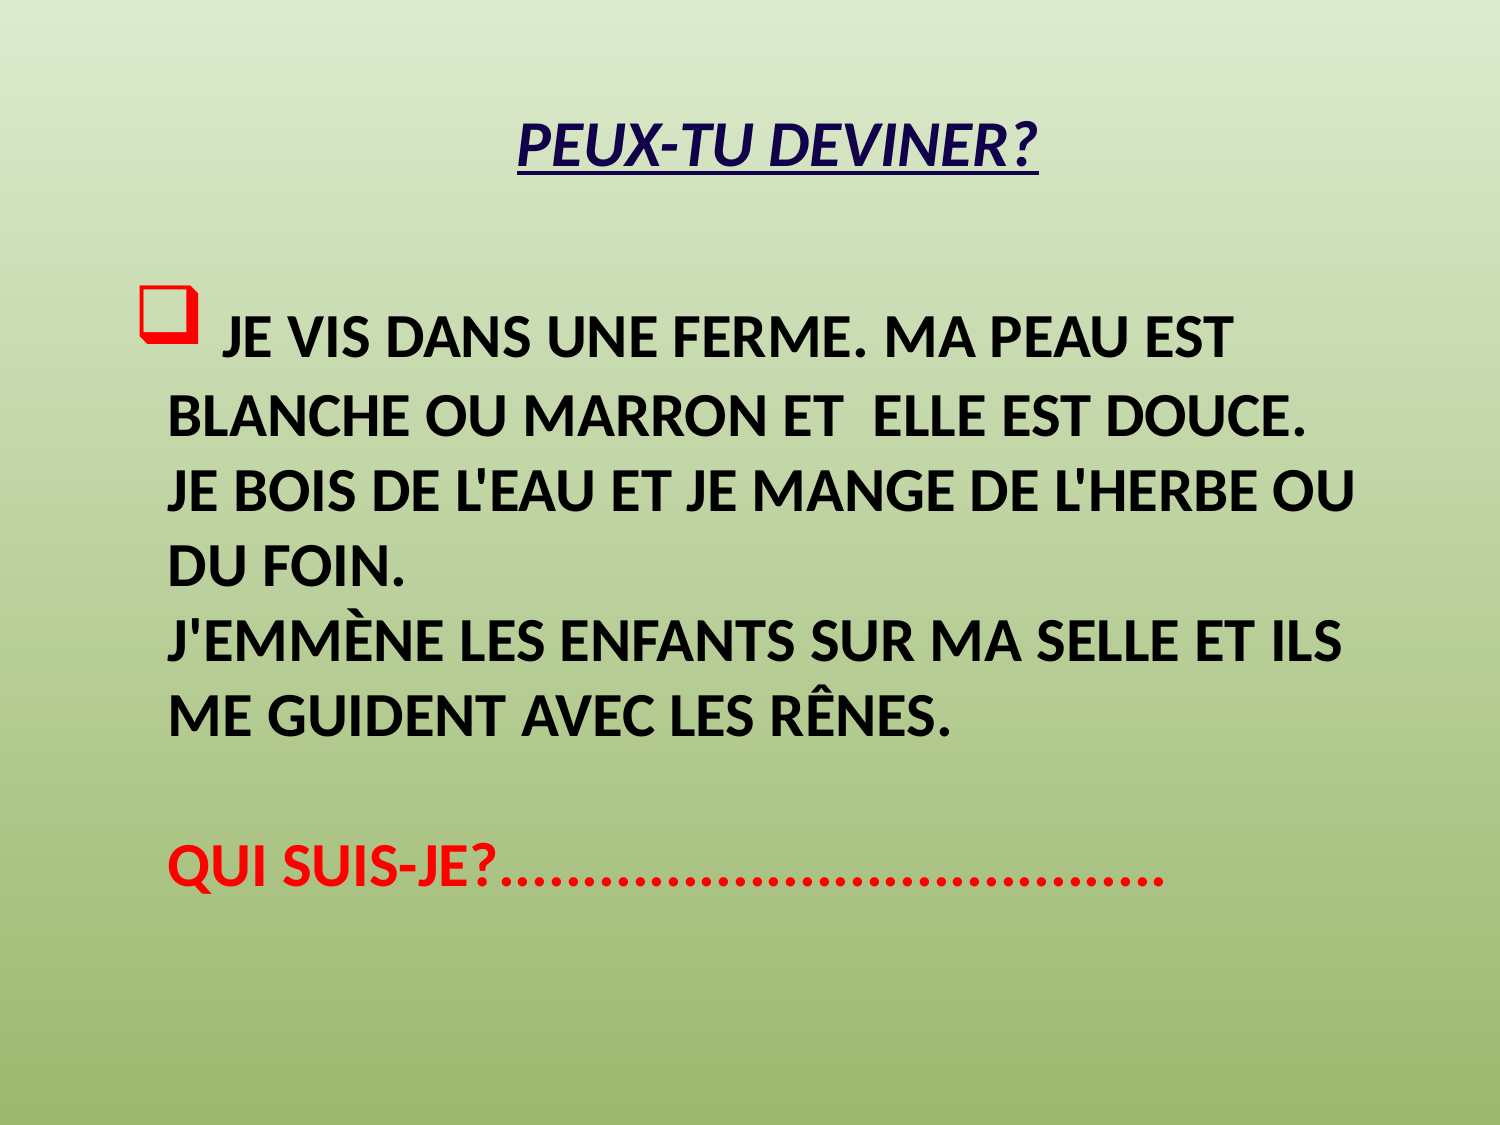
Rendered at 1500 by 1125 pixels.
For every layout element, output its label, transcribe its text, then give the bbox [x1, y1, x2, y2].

title Je vis dans une ferme. Ma peau est blanche ou marron et elle est douce. Je bois de l'eau et je mange de l'herbe ou du foin. J'emmène les enfants sur ma selle et ils me guident avec les rênes. Qui suis-je?........................................ [118, 269, 1394, 1008]
list PEUX-TU DEVINER? [140, 93, 1416, 188]
